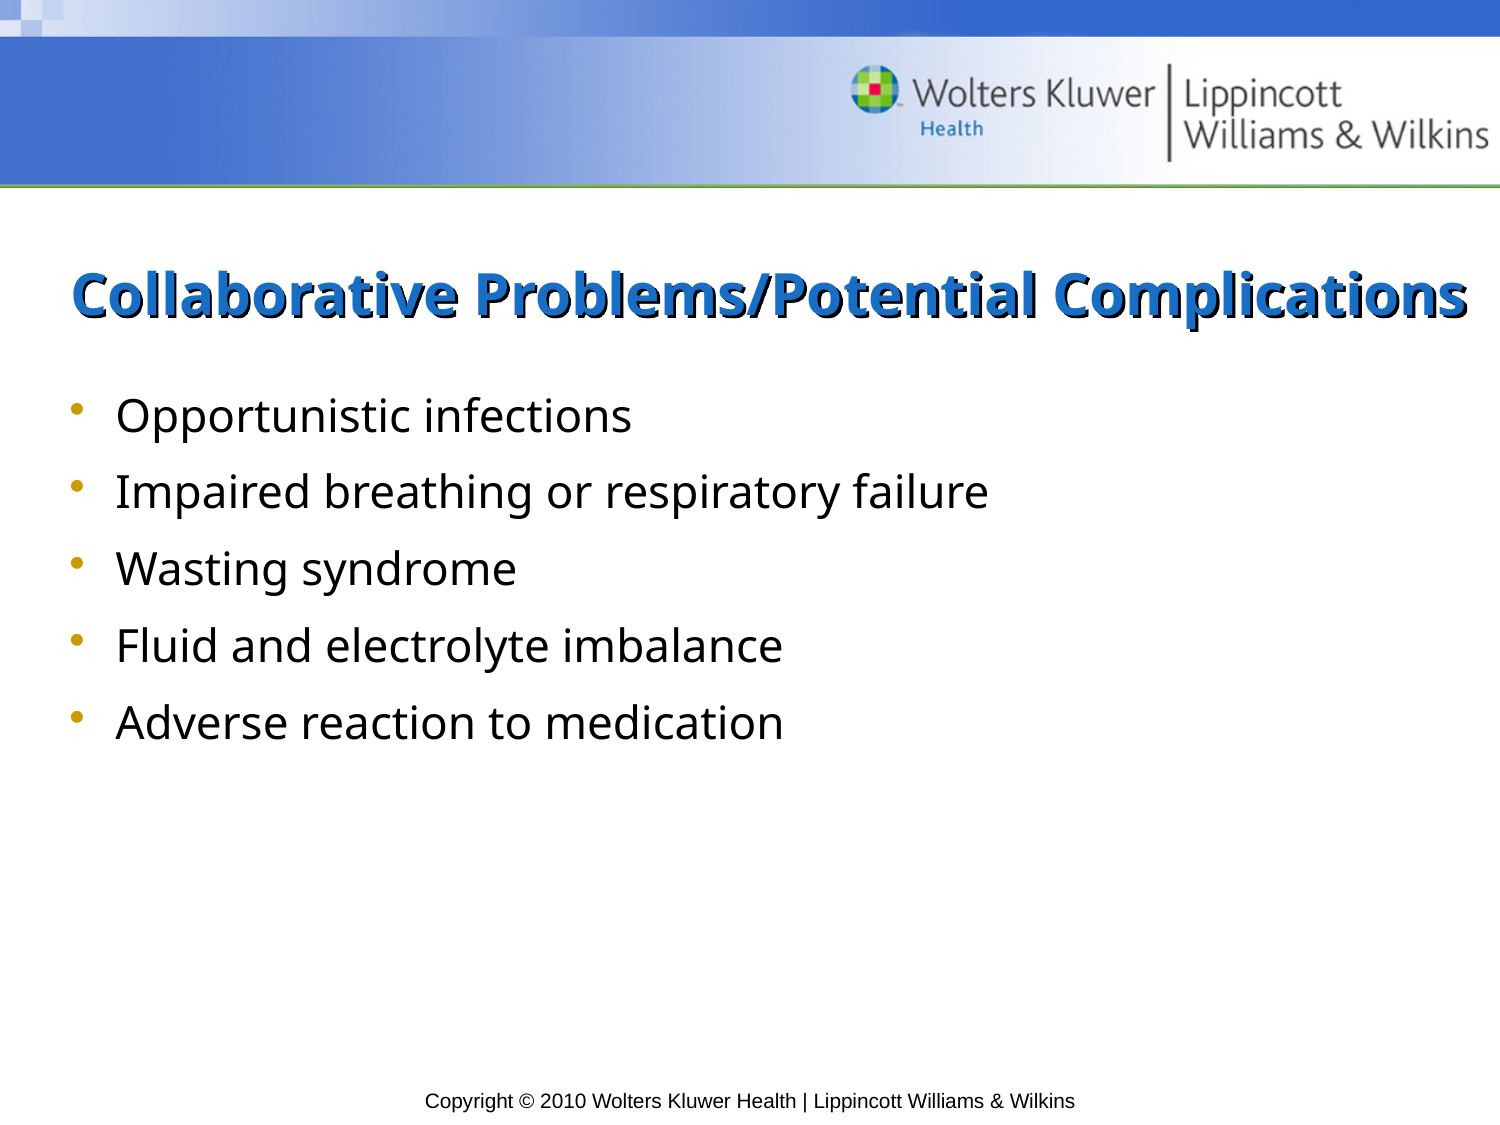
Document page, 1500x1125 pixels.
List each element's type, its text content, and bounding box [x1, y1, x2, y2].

title Collaborative Problems/Potential Complications [70, 201, 1470, 329]
picture [0, 0, 1500, 188]
list Opportunistic infections Impaired breathing or respiratory failure Wasting syndrome Fluid and electrolyte imbalance Adverse reaction to medication [53, 384, 1468, 1088]
